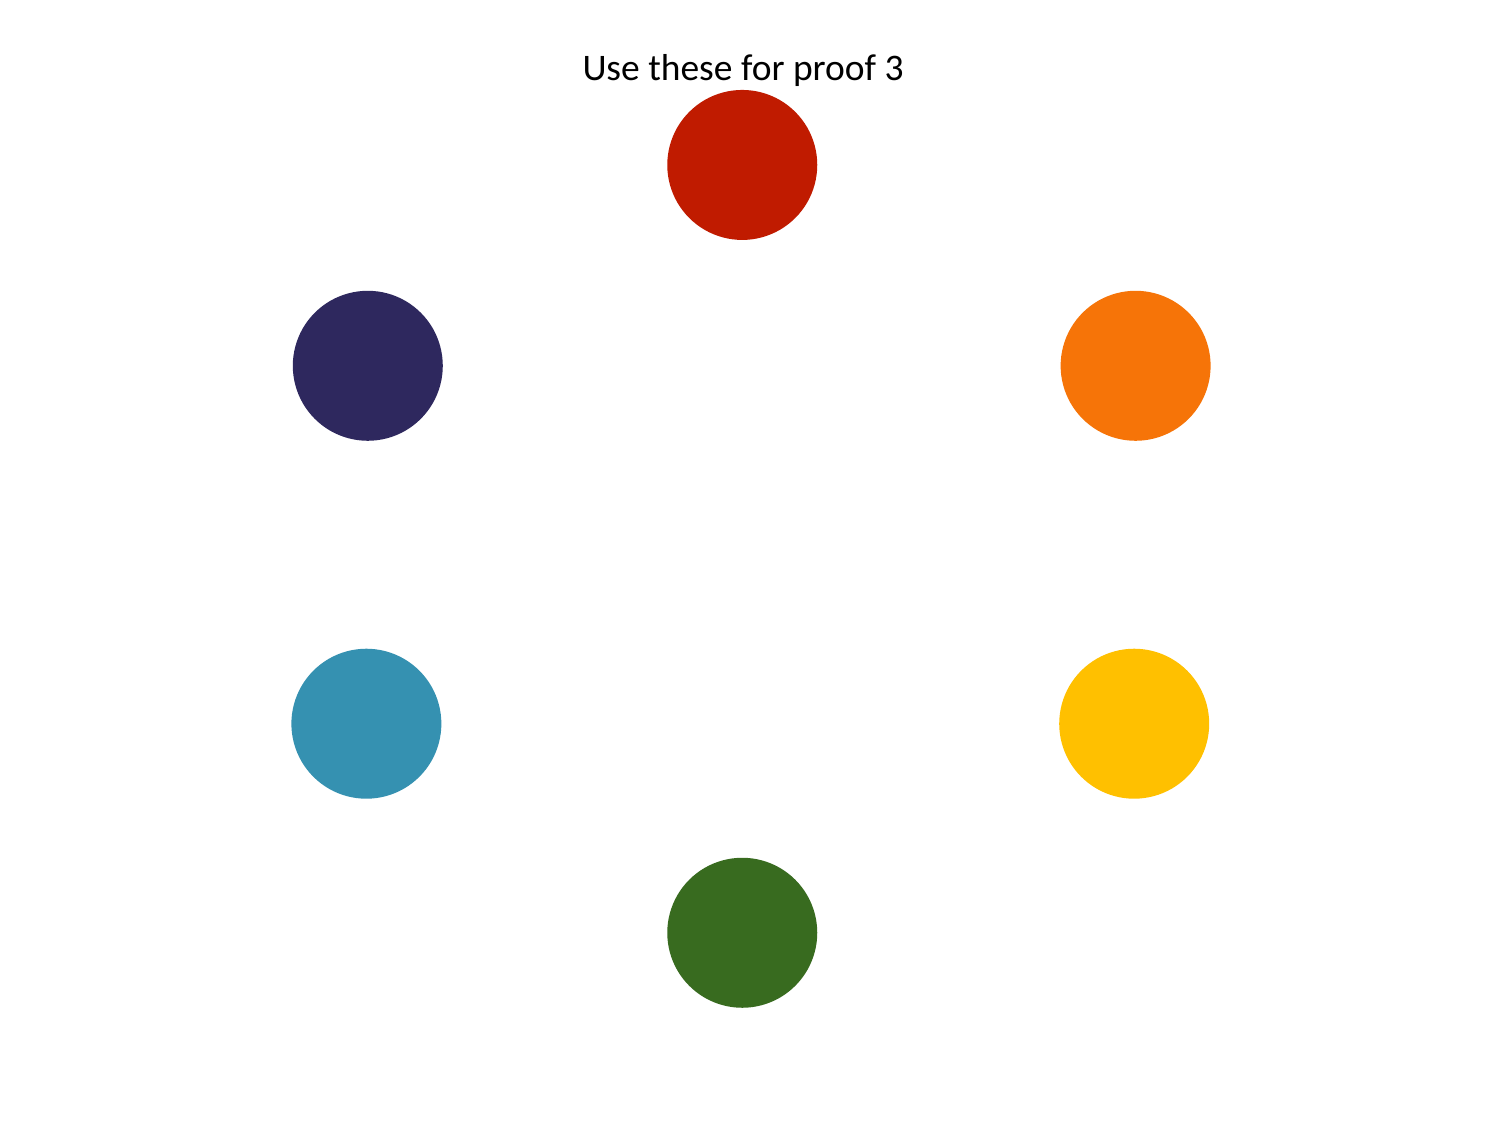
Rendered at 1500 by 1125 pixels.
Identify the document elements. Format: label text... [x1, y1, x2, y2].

text_box [289, 646, 444, 801]
text_box Use these for proof 3 [567, 36, 919, 96]
text_box [1057, 646, 1212, 801]
text_box [1058, 288, 1213, 443]
text_box [665, 96, 820, 243]
text_box [290, 288, 445, 443]
text_box [665, 855, 820, 1010]
